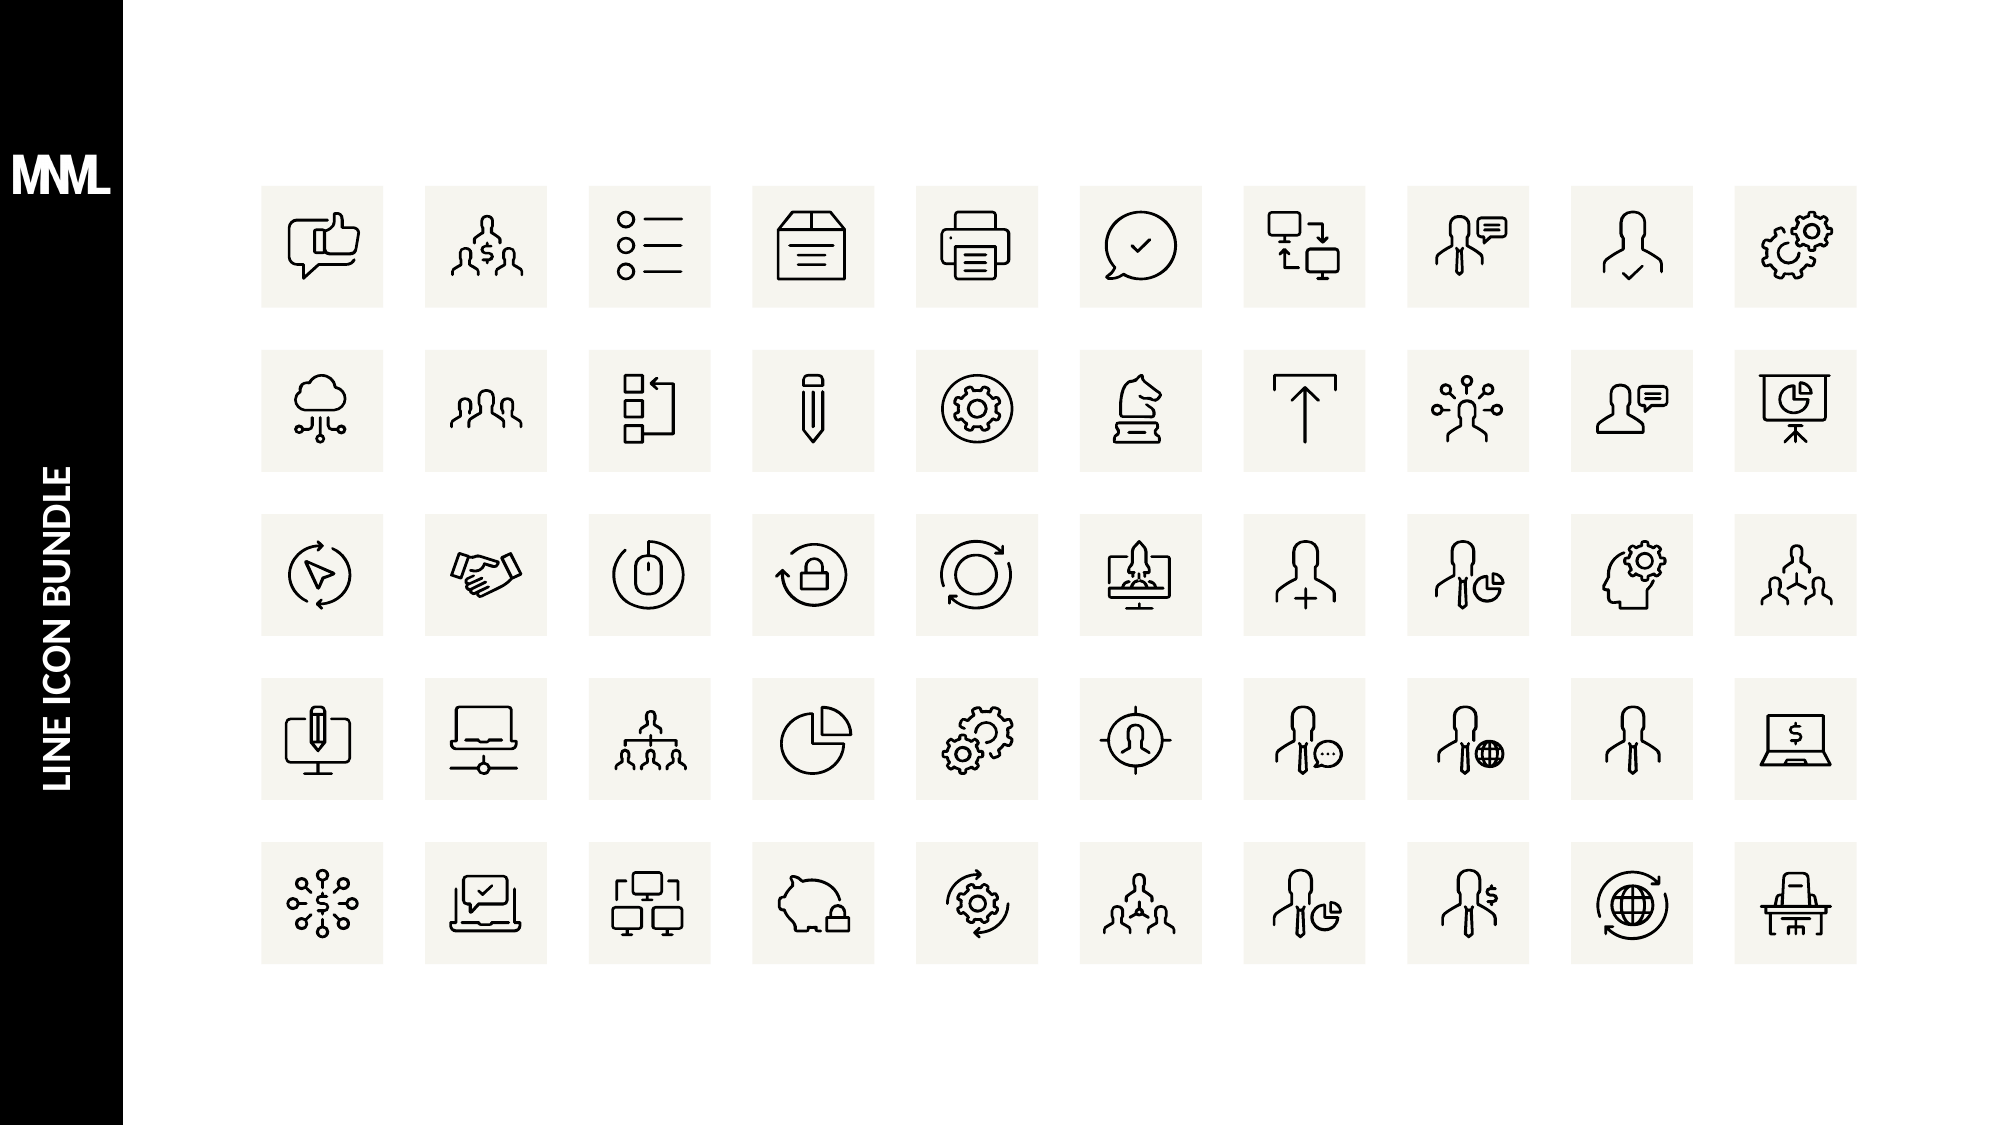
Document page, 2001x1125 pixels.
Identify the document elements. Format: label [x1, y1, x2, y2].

text_box [1491, 572, 1505, 585]
text_box [1627, 741, 1639, 775]
text_box [1761, 226, 1817, 280]
text_box [940, 539, 1004, 588]
text_box [315, 917, 330, 939]
text_box [450, 552, 523, 598]
text_box [612, 540, 685, 610]
text_box [450, 397, 473, 429]
text_box [1472, 574, 1502, 603]
text_box [1295, 905, 1306, 939]
text_box [1604, 892, 1669, 941]
text_box [623, 373, 645, 394]
text_box [1305, 247, 1340, 281]
text_box [1602, 210, 1663, 274]
text_box [288, 540, 324, 603]
text_box [1293, 587, 1318, 610]
text_box [1786, 572, 1808, 590]
text_box [451, 247, 480, 277]
text_box [946, 869, 982, 905]
text_box [954, 553, 999, 596]
text_box [1605, 705, 1661, 763]
text_box [1119, 373, 1162, 419]
text_box [956, 883, 999, 924]
text_box [316, 547, 352, 610]
text_box [467, 389, 506, 429]
text_box [449, 887, 522, 933]
text_box [667, 879, 680, 902]
text_box [1107, 555, 1171, 599]
text_box [1275, 705, 1316, 763]
text_box [287, 218, 356, 280]
text_box [472, 214, 502, 245]
text_box [1313, 739, 1344, 769]
text_box [614, 748, 636, 771]
text_box [1477, 383, 1495, 400]
text_box [332, 913, 350, 931]
text_box [623, 377, 675, 444]
text_box [1804, 576, 1833, 606]
text_box [332, 877, 350, 894]
text_box [309, 705, 327, 753]
text_box [337, 897, 359, 911]
text_box [941, 733, 985, 775]
text_box [820, 705, 853, 737]
text_box [611, 905, 644, 937]
text_box [780, 712, 846, 775]
text_box [802, 389, 825, 444]
text_box [948, 561, 1012, 610]
text_box [1278, 248, 1301, 270]
text_box [315, 868, 330, 890]
text_box [639, 748, 662, 771]
text_box [1460, 741, 1470, 775]
text_box [1146, 905, 1176, 935]
text_box [1099, 705, 1172, 775]
text_box [1431, 403, 1451, 416]
text_box [616, 236, 636, 255]
text_box [304, 560, 336, 590]
text_box [294, 373, 347, 412]
text_box [1596, 383, 1645, 434]
text_box [286, 897, 308, 911]
text_box [326, 416, 347, 435]
text_box [449, 754, 519, 775]
text_box [1622, 265, 1644, 281]
text_box [616, 210, 636, 229]
text_box [940, 210, 1011, 281]
text_box [973, 902, 1010, 939]
text_box [775, 543, 848, 607]
text_box [1476, 216, 1508, 245]
text_box [1435, 215, 1484, 276]
text_box [1790, 210, 1834, 252]
text_box [802, 373, 825, 387]
text_box [461, 874, 509, 914]
text_box [1457, 576, 1469, 610]
text_box [1290, 386, 1320, 444]
text_box [1758, 374, 1831, 422]
text_box [1759, 871, 1833, 936]
text_box [825, 904, 851, 933]
text_box [500, 397, 523, 429]
text_box [777, 875, 842, 933]
text_box [1267, 211, 1302, 244]
text_box [1273, 373, 1337, 392]
text_box [1128, 900, 1150, 919]
text_box [638, 710, 663, 735]
text_box [284, 717, 352, 775]
text_box [1610, 884, 1655, 927]
text_box [449, 705, 518, 751]
text_box [665, 748, 687, 771]
text_box [1275, 540, 1336, 603]
text_box [1441, 868, 1497, 927]
text_box [1637, 384, 1669, 414]
text_box [1127, 540, 1151, 578]
text_box [1463, 905, 1475, 939]
text_box [294, 913, 313, 931]
text_box [313, 212, 361, 256]
text_box [480, 241, 494, 265]
text_box [941, 373, 1014, 444]
text_box [615, 879, 628, 902]
text_box [631, 871, 664, 902]
text_box [1446, 399, 1488, 443]
text_box [1124, 602, 1154, 610]
text_box [1782, 544, 1812, 574]
text_box [1482, 403, 1504, 416]
text_box [1124, 873, 1154, 903]
text_box [1474, 739, 1505, 769]
text_box [1460, 375, 1474, 395]
text_box [294, 416, 314, 434]
picture [0, 113, 122, 236]
text_box [616, 262, 636, 281]
text_box [1112, 421, 1161, 444]
text_box [1104, 210, 1178, 281]
text_box [1485, 884, 1499, 907]
text_box [1329, 900, 1342, 914]
text_box [1103, 905, 1132, 935]
text_box [1783, 424, 1808, 444]
text_box [651, 905, 684, 937]
text_box [1596, 870, 1661, 918]
text_box [1437, 705, 1478, 763]
text_box [1272, 868, 1314, 927]
text_box [315, 891, 330, 916]
text_box [294, 877, 313, 894]
text_box [494, 247, 524, 277]
text_box [1623, 540, 1667, 582]
text_box [1759, 714, 1832, 767]
text_box [1760, 576, 1790, 606]
text_box [315, 416, 326, 444]
text_box [1602, 551, 1655, 610]
text_box [1297, 741, 1309, 775]
text_box [776, 210, 846, 281]
text_box [958, 706, 1014, 760]
text_box [623, 733, 678, 747]
text_box [1439, 383, 1456, 400]
text_box [643, 217, 684, 221]
text_box [1310, 903, 1340, 932]
text_box [1307, 222, 1329, 244]
text_box [1435, 540, 1476, 598]
